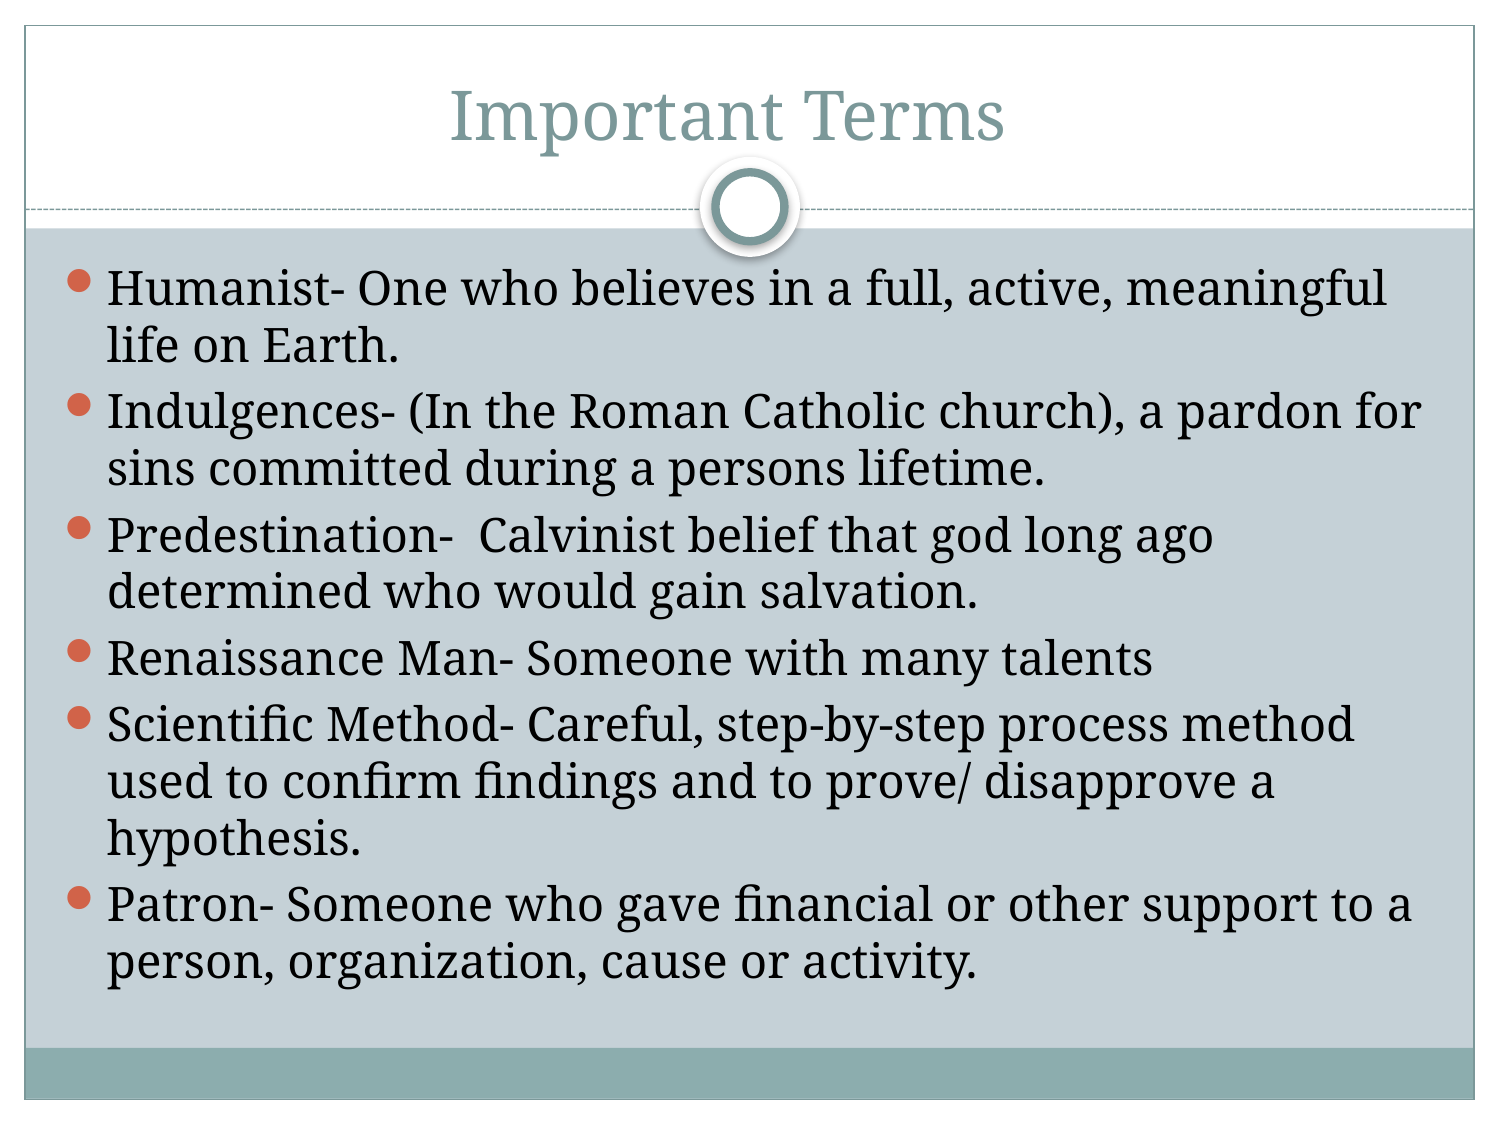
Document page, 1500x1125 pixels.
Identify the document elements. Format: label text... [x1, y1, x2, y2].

title Important Terms [49, 37, 1450, 162]
list Humanist- One who believes in a full, active, meaningful life on Earth. Indulgences- (In the Roman Catholic church), a pardon for sins committed during a persons lifetime. Predestination- Calvinist belief that god long ago determined who would gain salvation. Renaissance Man- Someone with many talents Scientific Method- Careful, step-by-step process method used to confirm findings and to prove/ disapprove a hypothesis. Patron- Someone who gave financial or other support to a person, organization, cause or activity. [49, 250, 1445, 1000]
